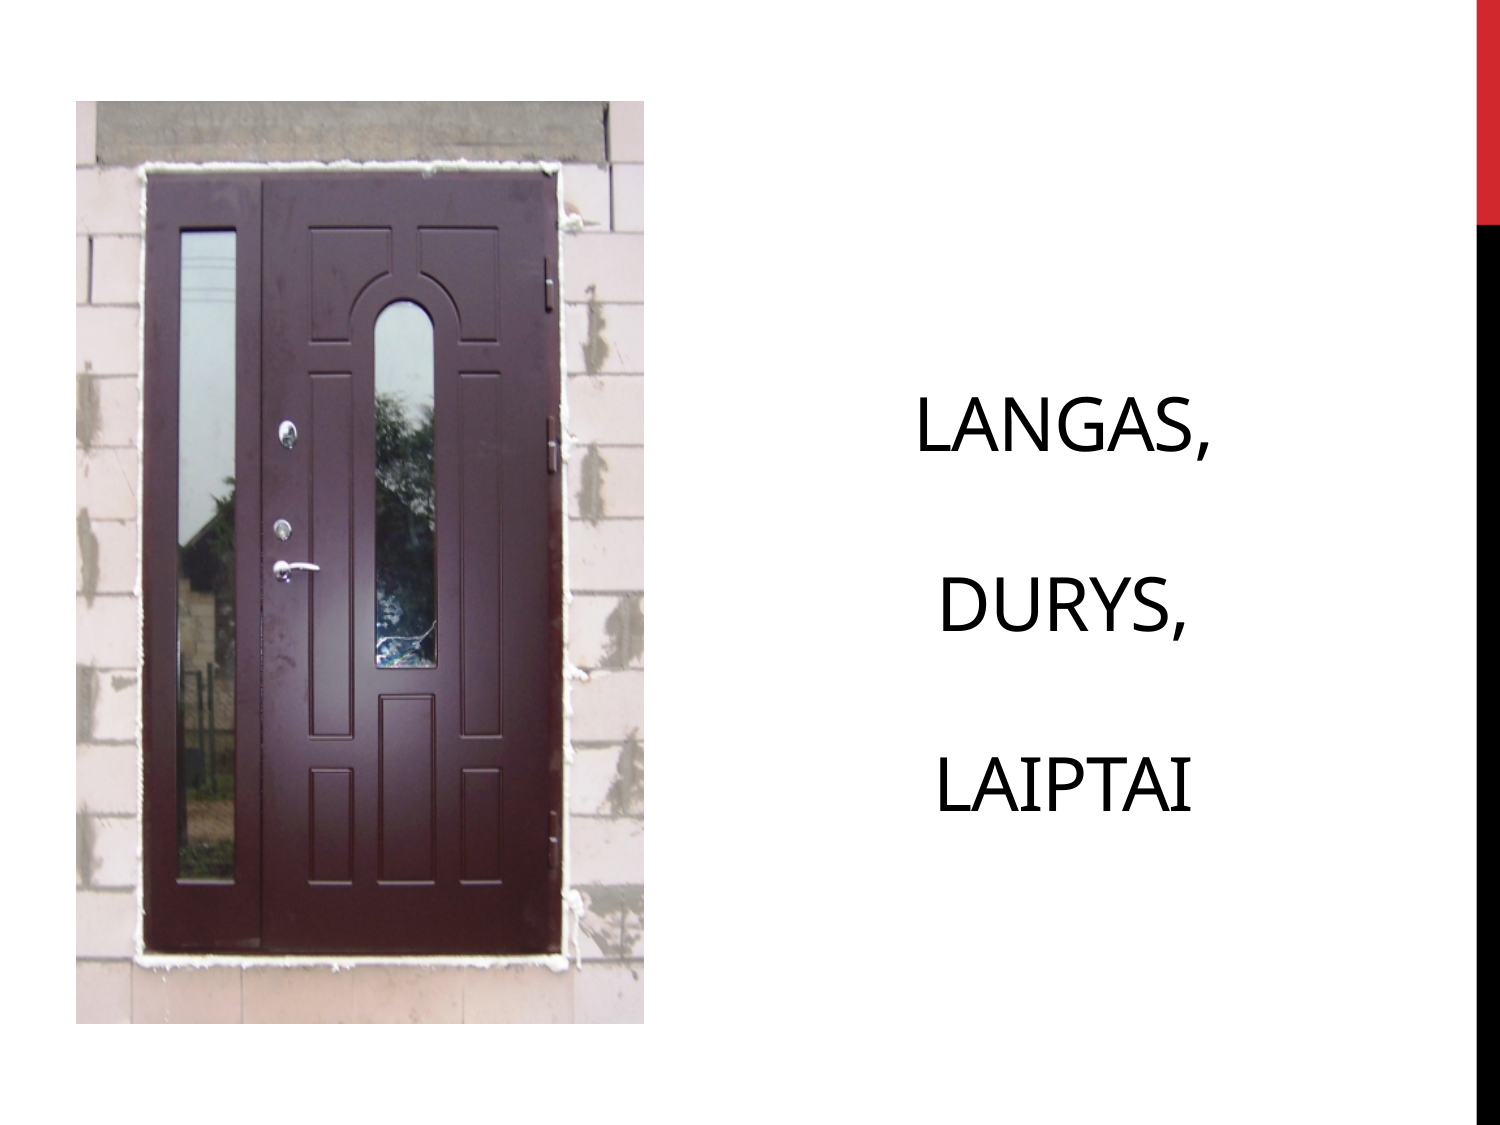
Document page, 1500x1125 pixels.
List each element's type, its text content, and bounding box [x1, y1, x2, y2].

picture [76, 101, 645, 1024]
title LANGAS, DURYS, LAIPTAI [773, 113, 1355, 835]
